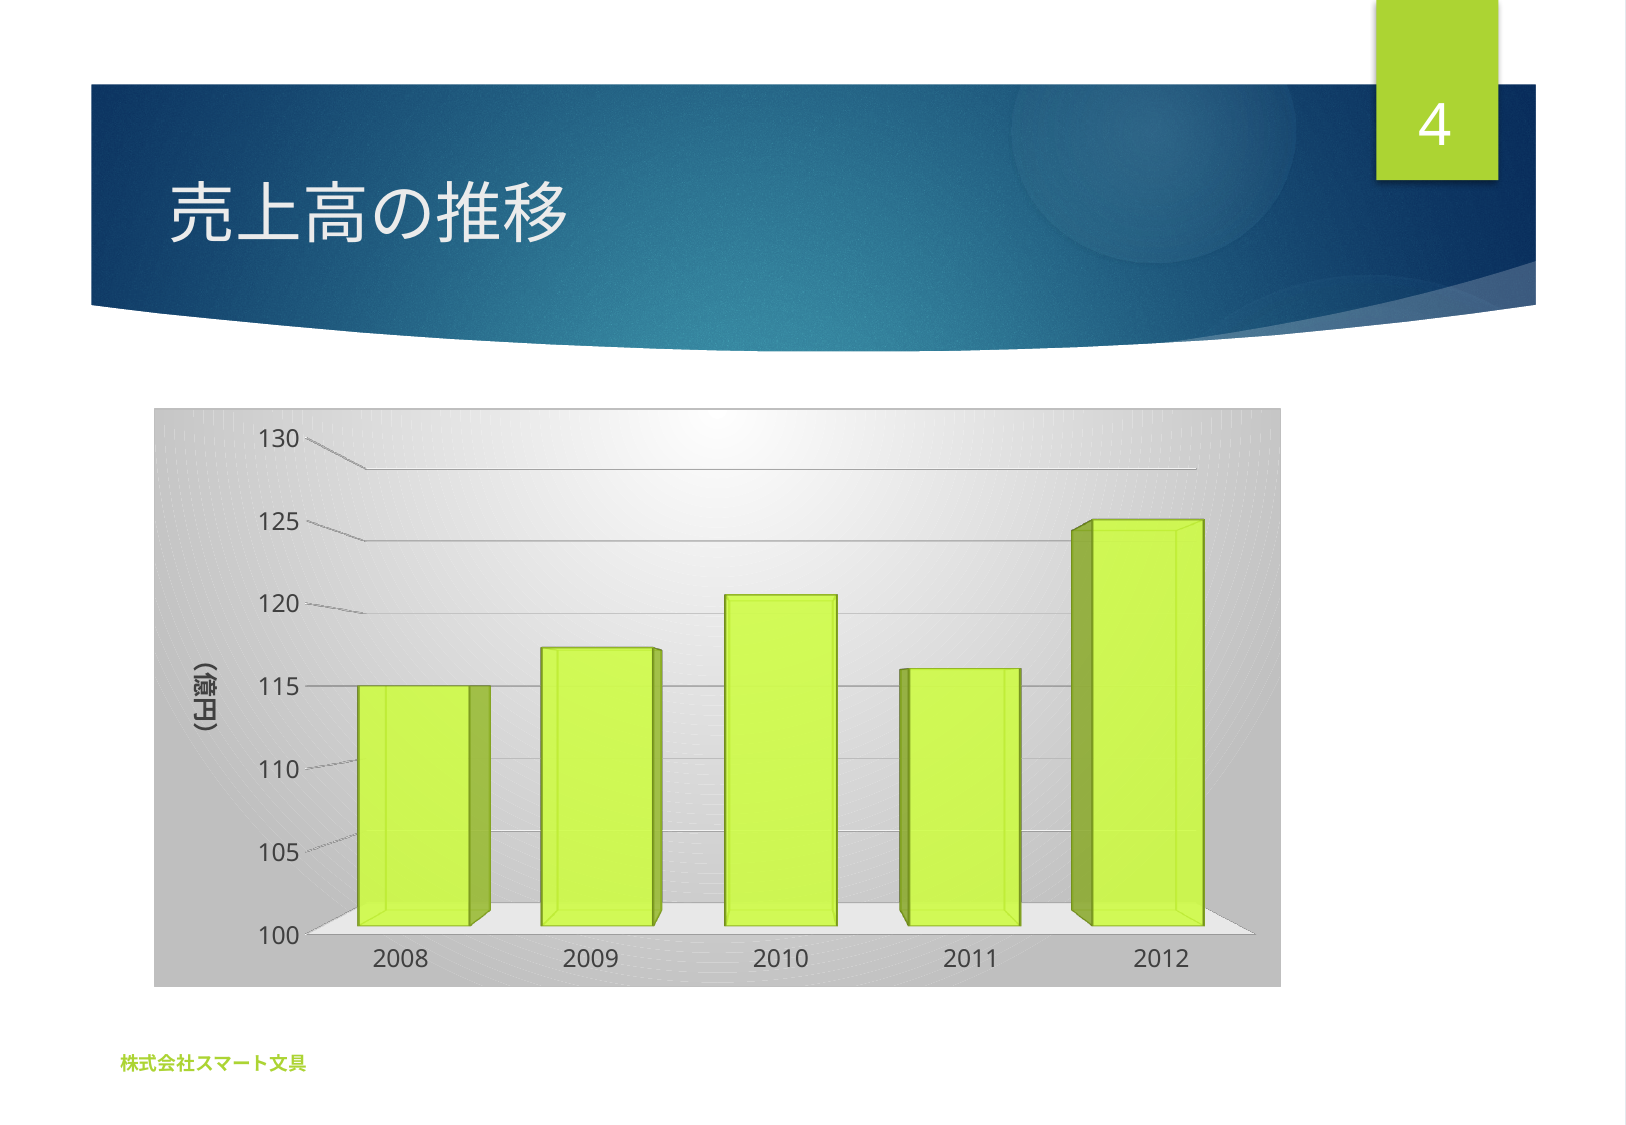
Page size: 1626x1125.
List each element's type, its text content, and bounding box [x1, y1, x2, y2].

title 売上高の推移 [153, 152, 1282, 269]
footer 株式会社スマート文具 [105, 1044, 791, 1082]
slide_number 4 [1364, 48, 1506, 175]
chart [153, 408, 1282, 988]
